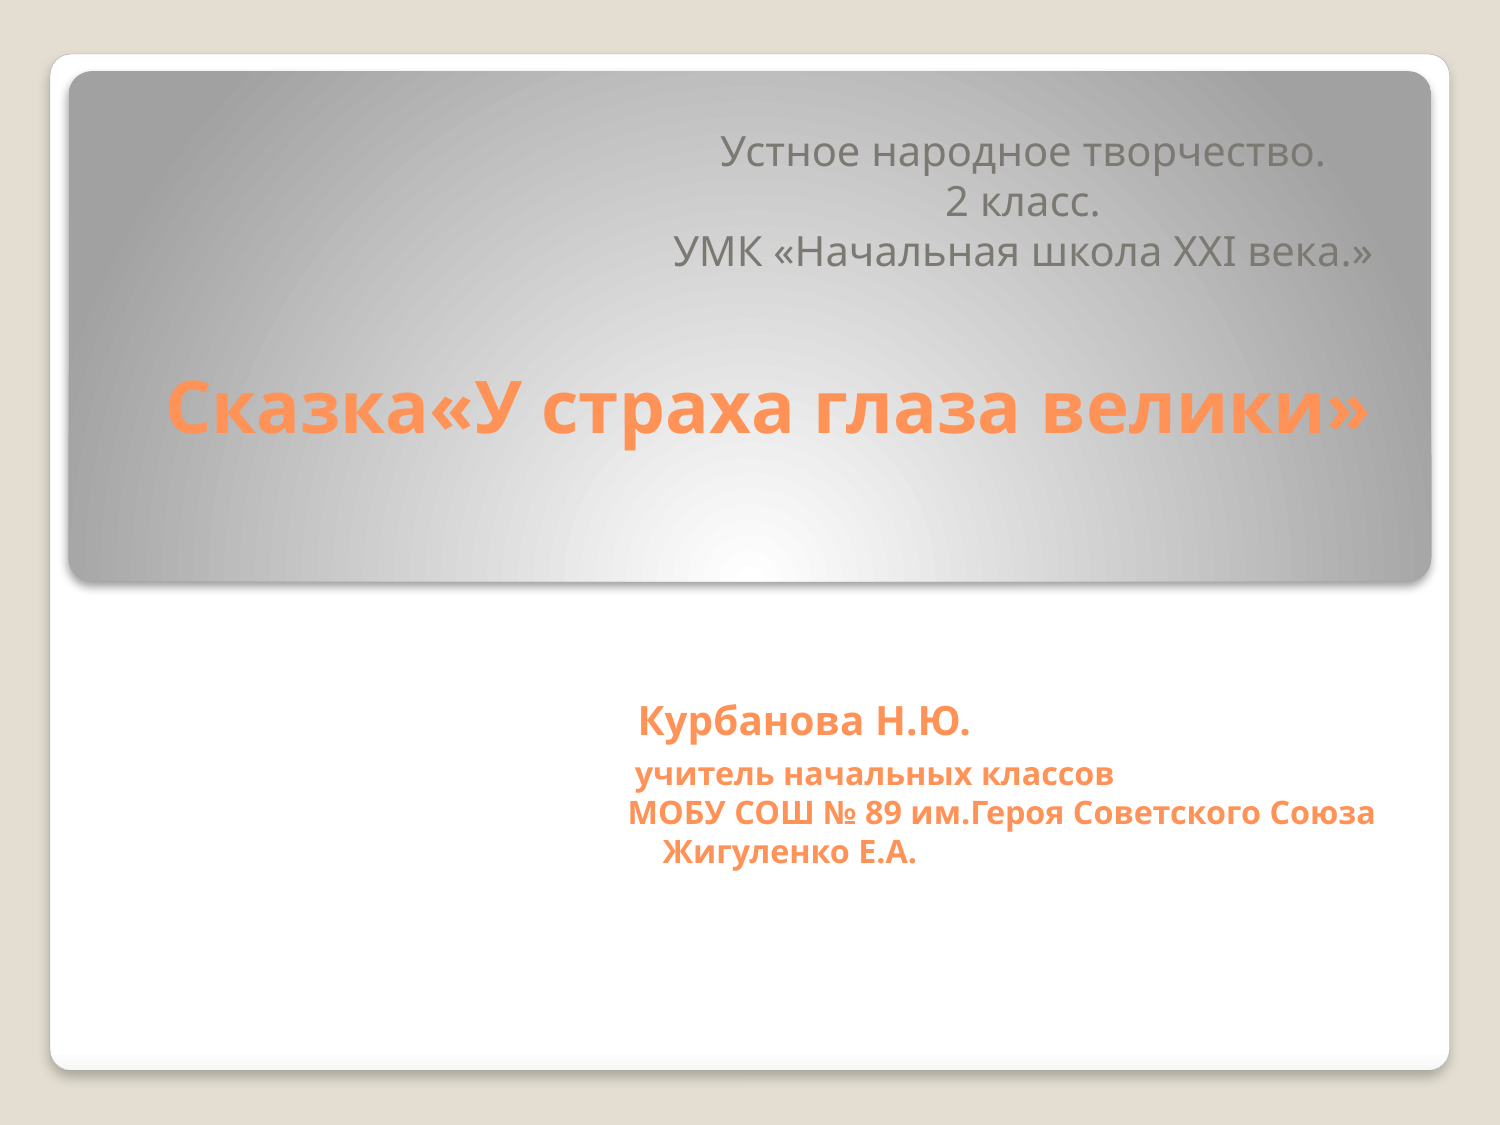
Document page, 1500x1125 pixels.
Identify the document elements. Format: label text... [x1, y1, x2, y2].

subtitle Устное народное творчество. 2 класс. УМК «Начальная школа ХХI века.» [600, 125, 1425, 338]
title Сказка«У страха глаза велики» Курбанова Н.Ю. учитель начальных классов МОБУ СОШ № 89 им.Героя Советского Союза Жигуленко Е.А. [87, 350, 1450, 1025]
